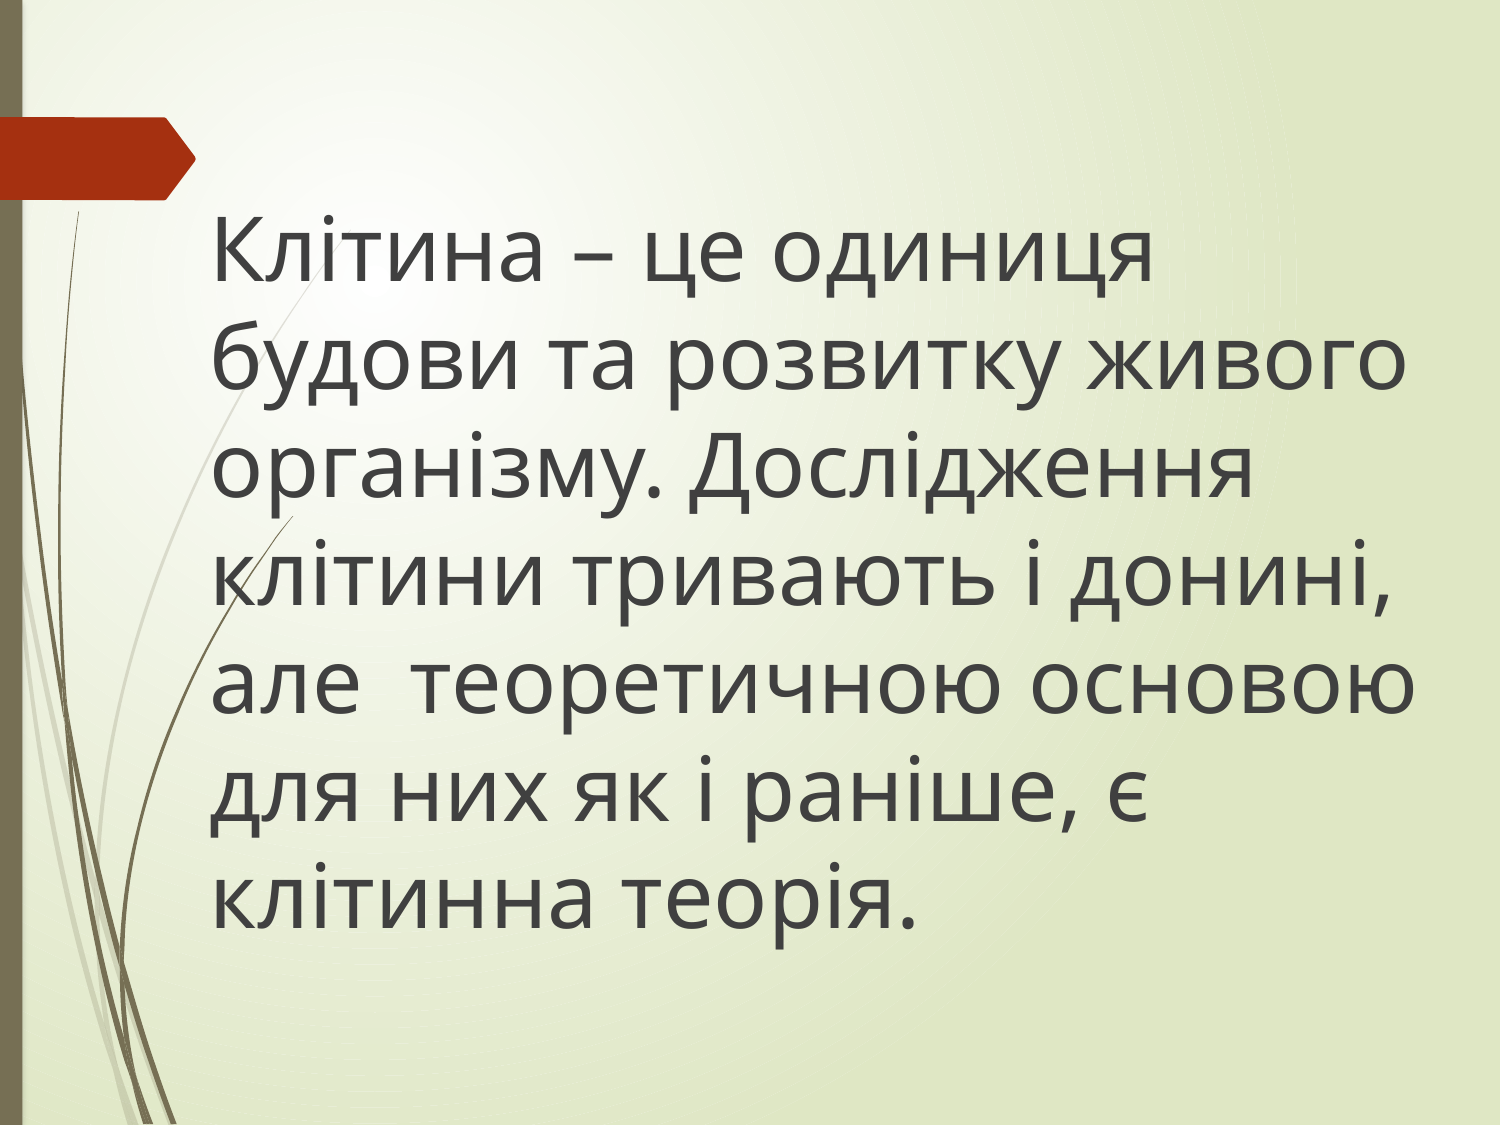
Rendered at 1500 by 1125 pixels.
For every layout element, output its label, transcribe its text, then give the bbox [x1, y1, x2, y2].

list Клітина – це одиниця будови та розвитку живого організму. Дослідження клітини тривають і донині, але теоретичною основою для них як і раніше, є клітинна теорія. [194, 184, 1447, 970]
